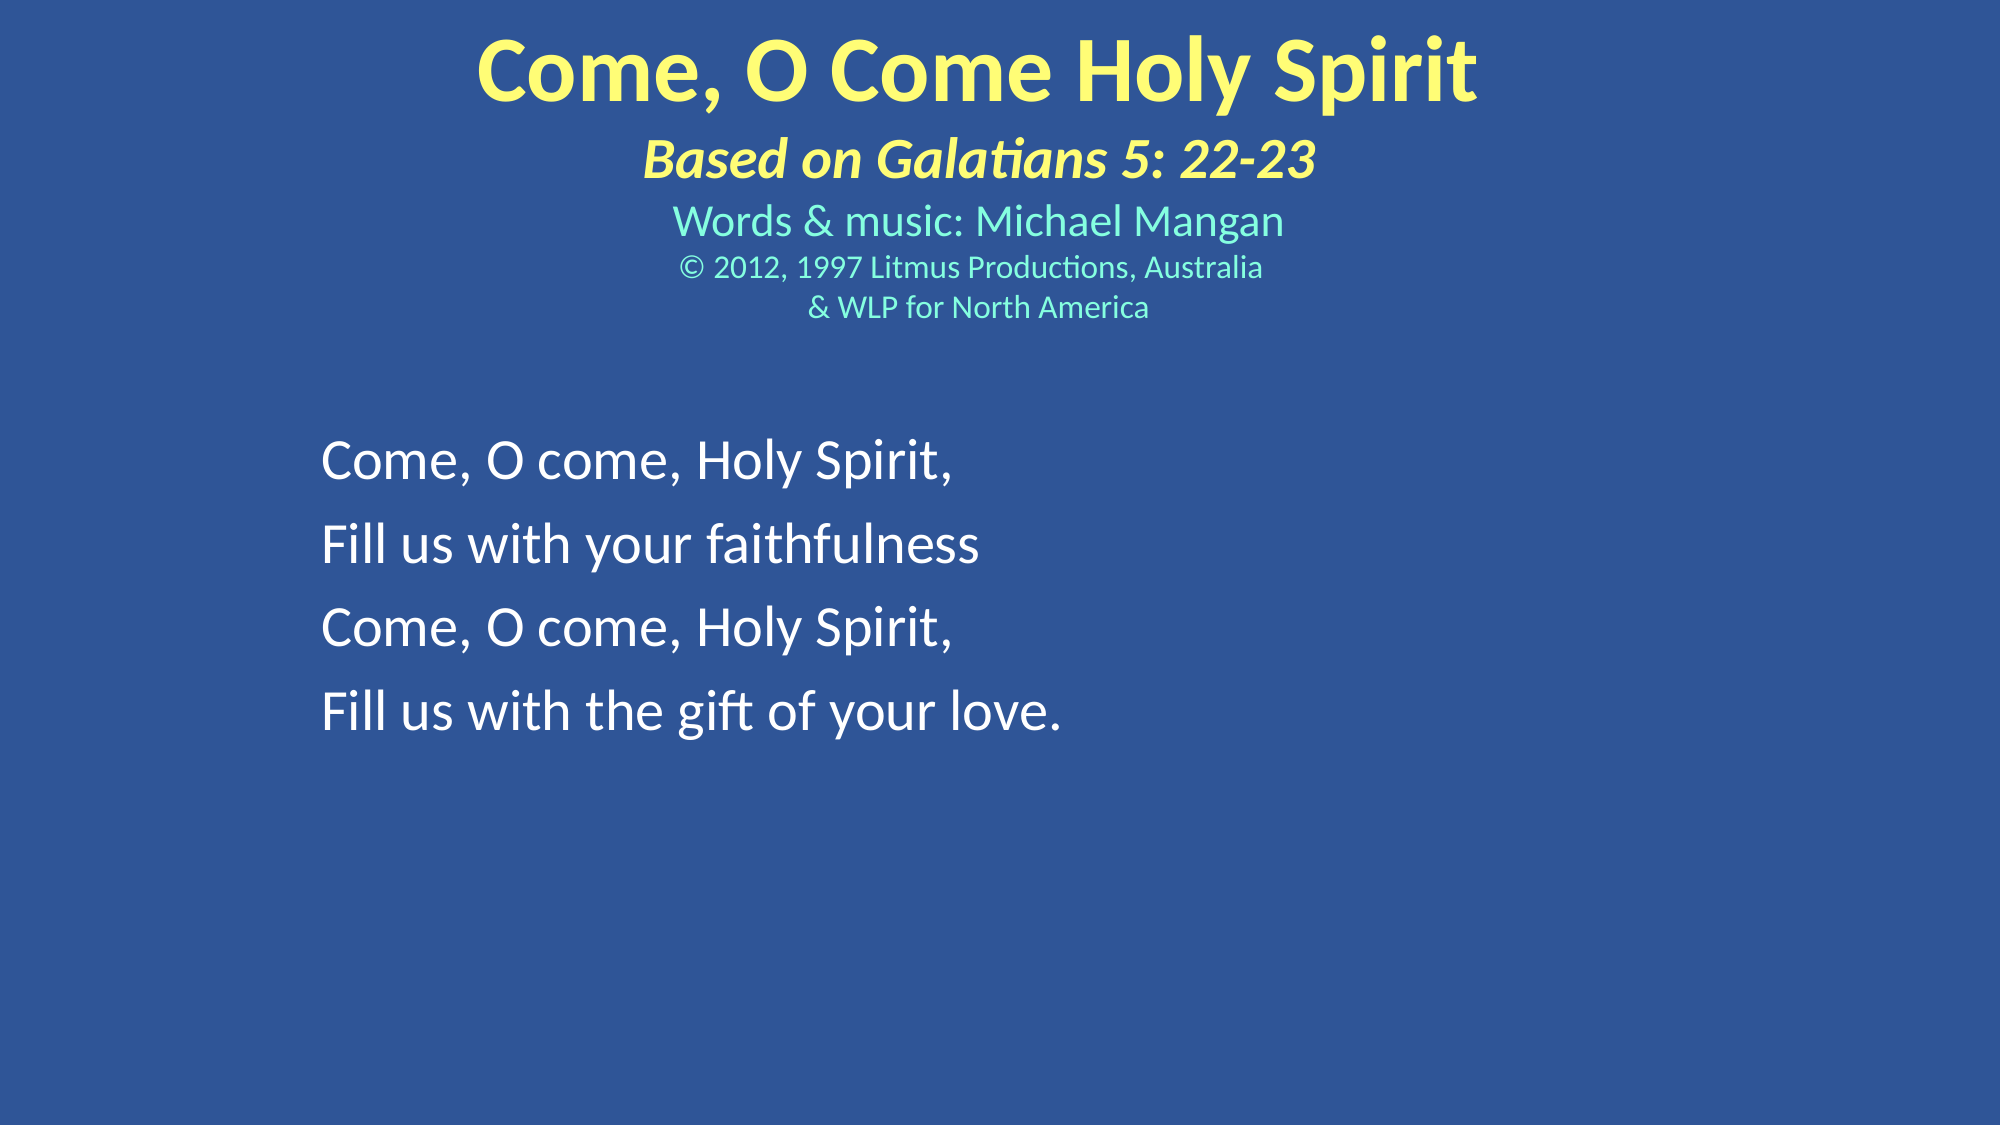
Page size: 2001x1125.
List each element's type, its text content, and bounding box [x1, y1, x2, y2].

text_box Come, O Come Holy Spirit Based on Galatians 5: 22-23 Words & music: Michael Mangan © 2012, 1997 Litmus Productions, Australia & WLP for North America [291, 7, 1667, 327]
list Come, O come, Holy Spirit, Fill us with your faithfulness Come, O come, Holy Spirit, Fill us with the gift of your love. [306, 421, 1694, 782]
